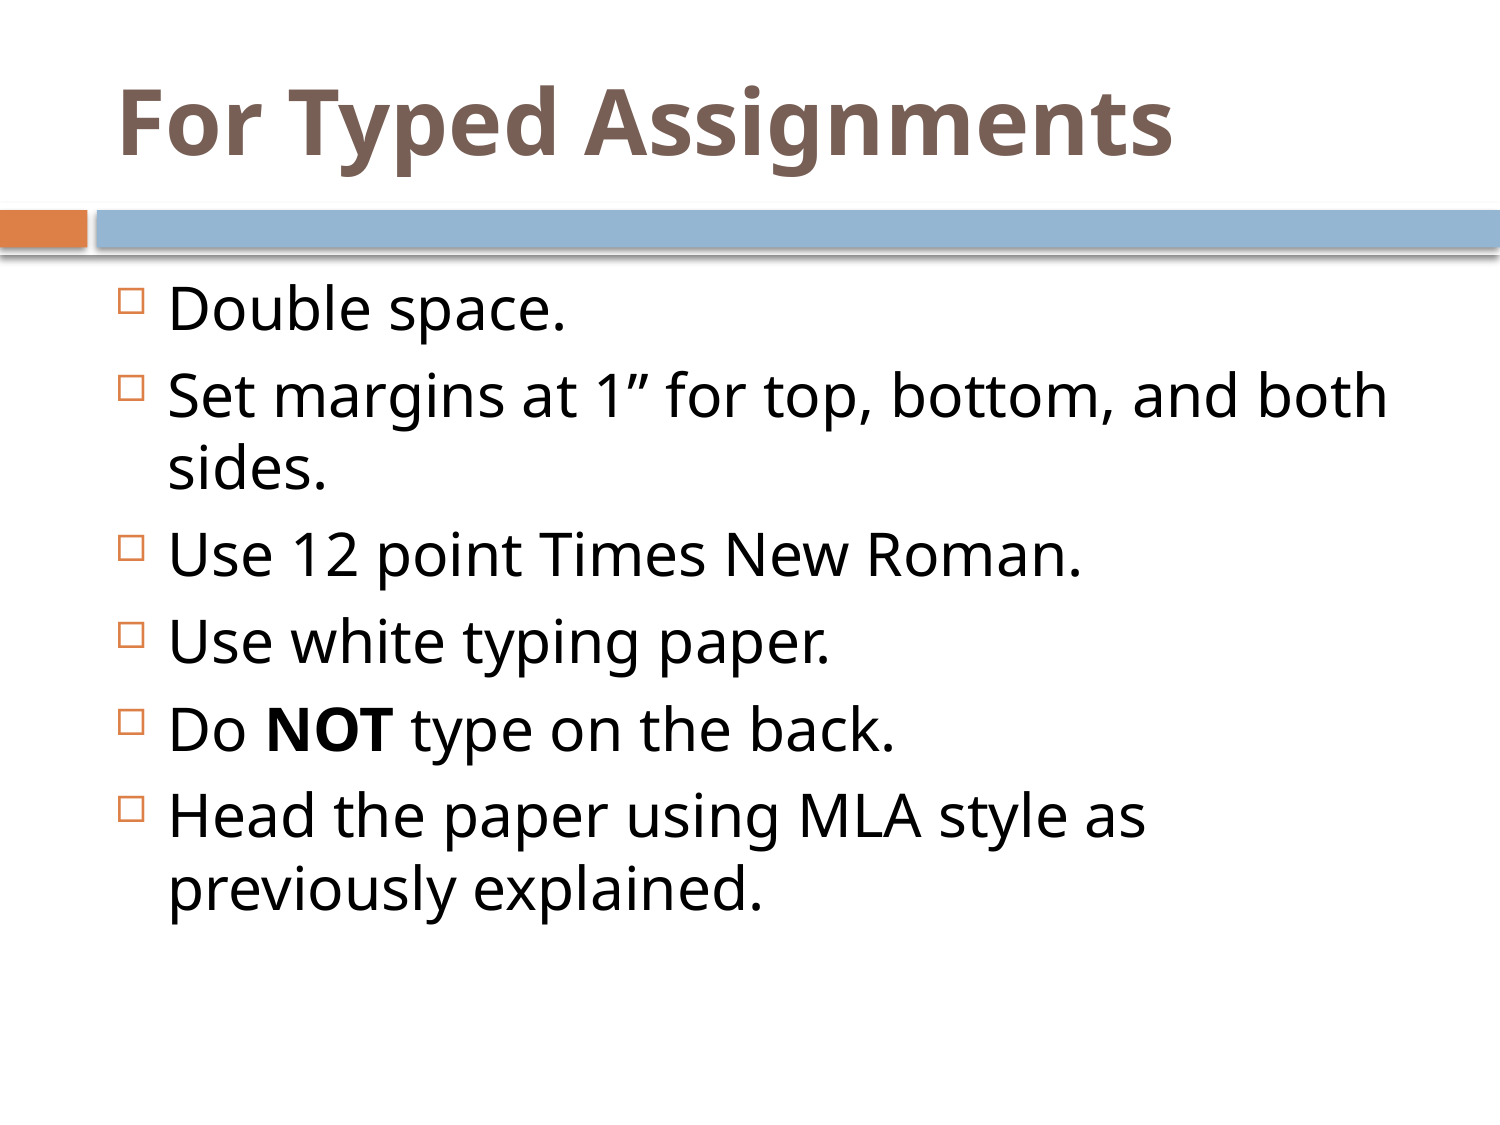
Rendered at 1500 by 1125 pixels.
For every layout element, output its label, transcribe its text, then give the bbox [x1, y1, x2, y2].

title For Typed Assignments [100, 37, 1438, 200]
list Double space. Set margins at 1” for top, bottom, and both sides. Use 12 point Times New Roman. Use white typing paper. Do NOT type on the back. Head the paper using MLA style as previously explained. [100, 262, 1438, 1000]
